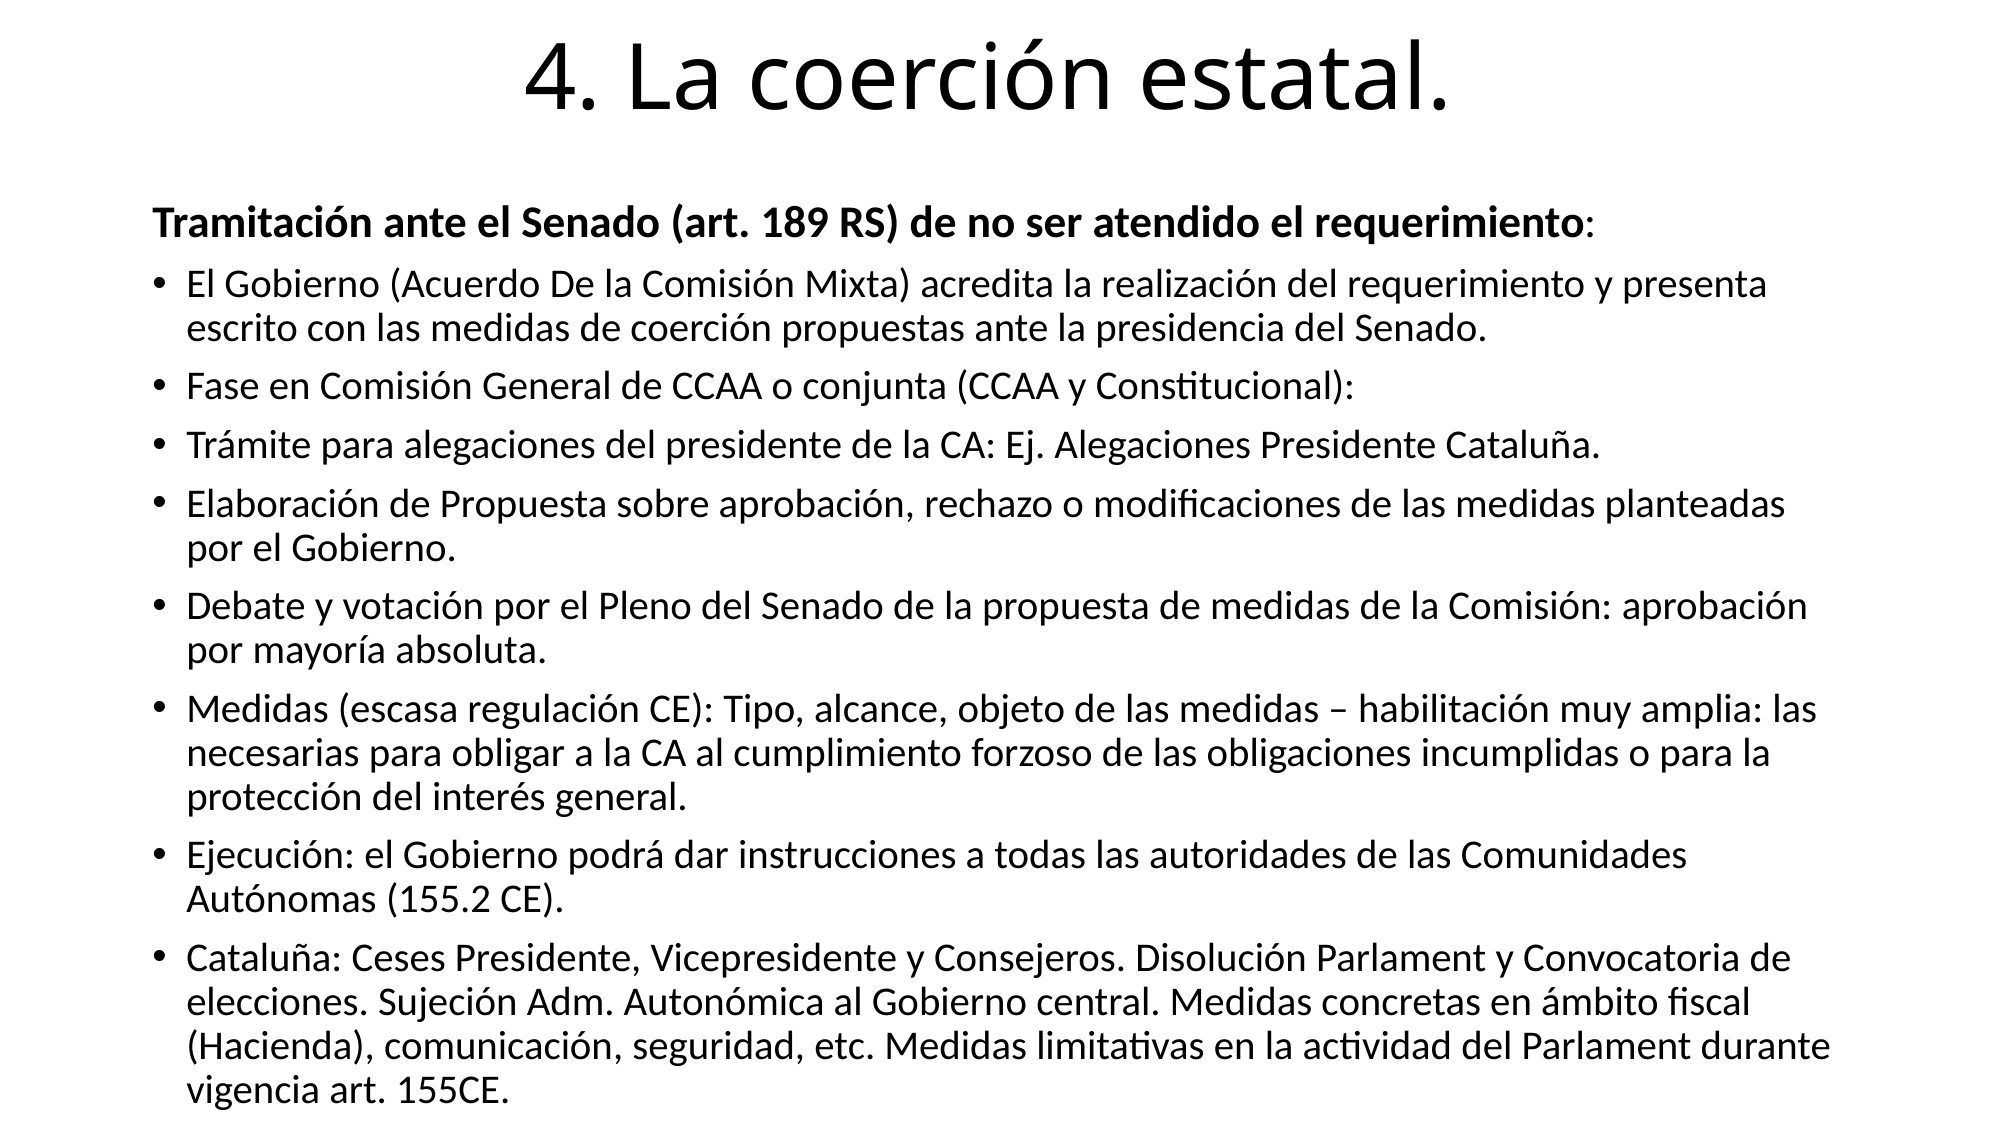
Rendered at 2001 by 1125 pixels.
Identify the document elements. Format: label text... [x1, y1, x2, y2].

title 4. La coerción estatal. [137, 0, 1863, 160]
list Tramitación ante el Senado (art. 189 RS) de no ser atendido el requerimiento: El Gobierno (Acuerdo De la Comisión Mixta) acredita la realización del requerimiento y presenta escrito con las medidas de coerción propuestas ante la presidencia del Senado. Fase en Comisión General de CCAA o conjunta (CCAA y Constitucional): Trámite para alegaciones del presidente de la CA: Ej. Alegaciones Presidente Cataluña. Elaboración de Propuesta sobre aprobación, rechazo o modificaciones de las medidas planteadas por el Gobierno. Debate y votación por el Pleno del Senado de la propuesta de medidas de la Comisión: aprobación por mayoría absoluta. Medidas (escasa regulación CE): Tipo, alcance, objeto de las medidas – habilitación muy amplia: las necesarias para obligar a la CA al cumplimiento forzoso de las obligaciones incumplidas o para la protección del interés general. Ejecución: el Gobierno podrá dar instrucciones a todas las autoridades de las Comunidades Autónomas (155.2 CE). Cataluña: Ceses Presidente, Vicepresidente y Consejeros. Disolución Parlament y Convocatoria de elecciones. Sujeción Adm. Autonómica al Gobierno central. Medidas concretas en ámbito fiscal (Hacienda), comunicación, seguridad, etc. Medidas limitativas en la actividad del Parlament durante vigencia art. 155CE. [137, 191, 1863, 1123]
